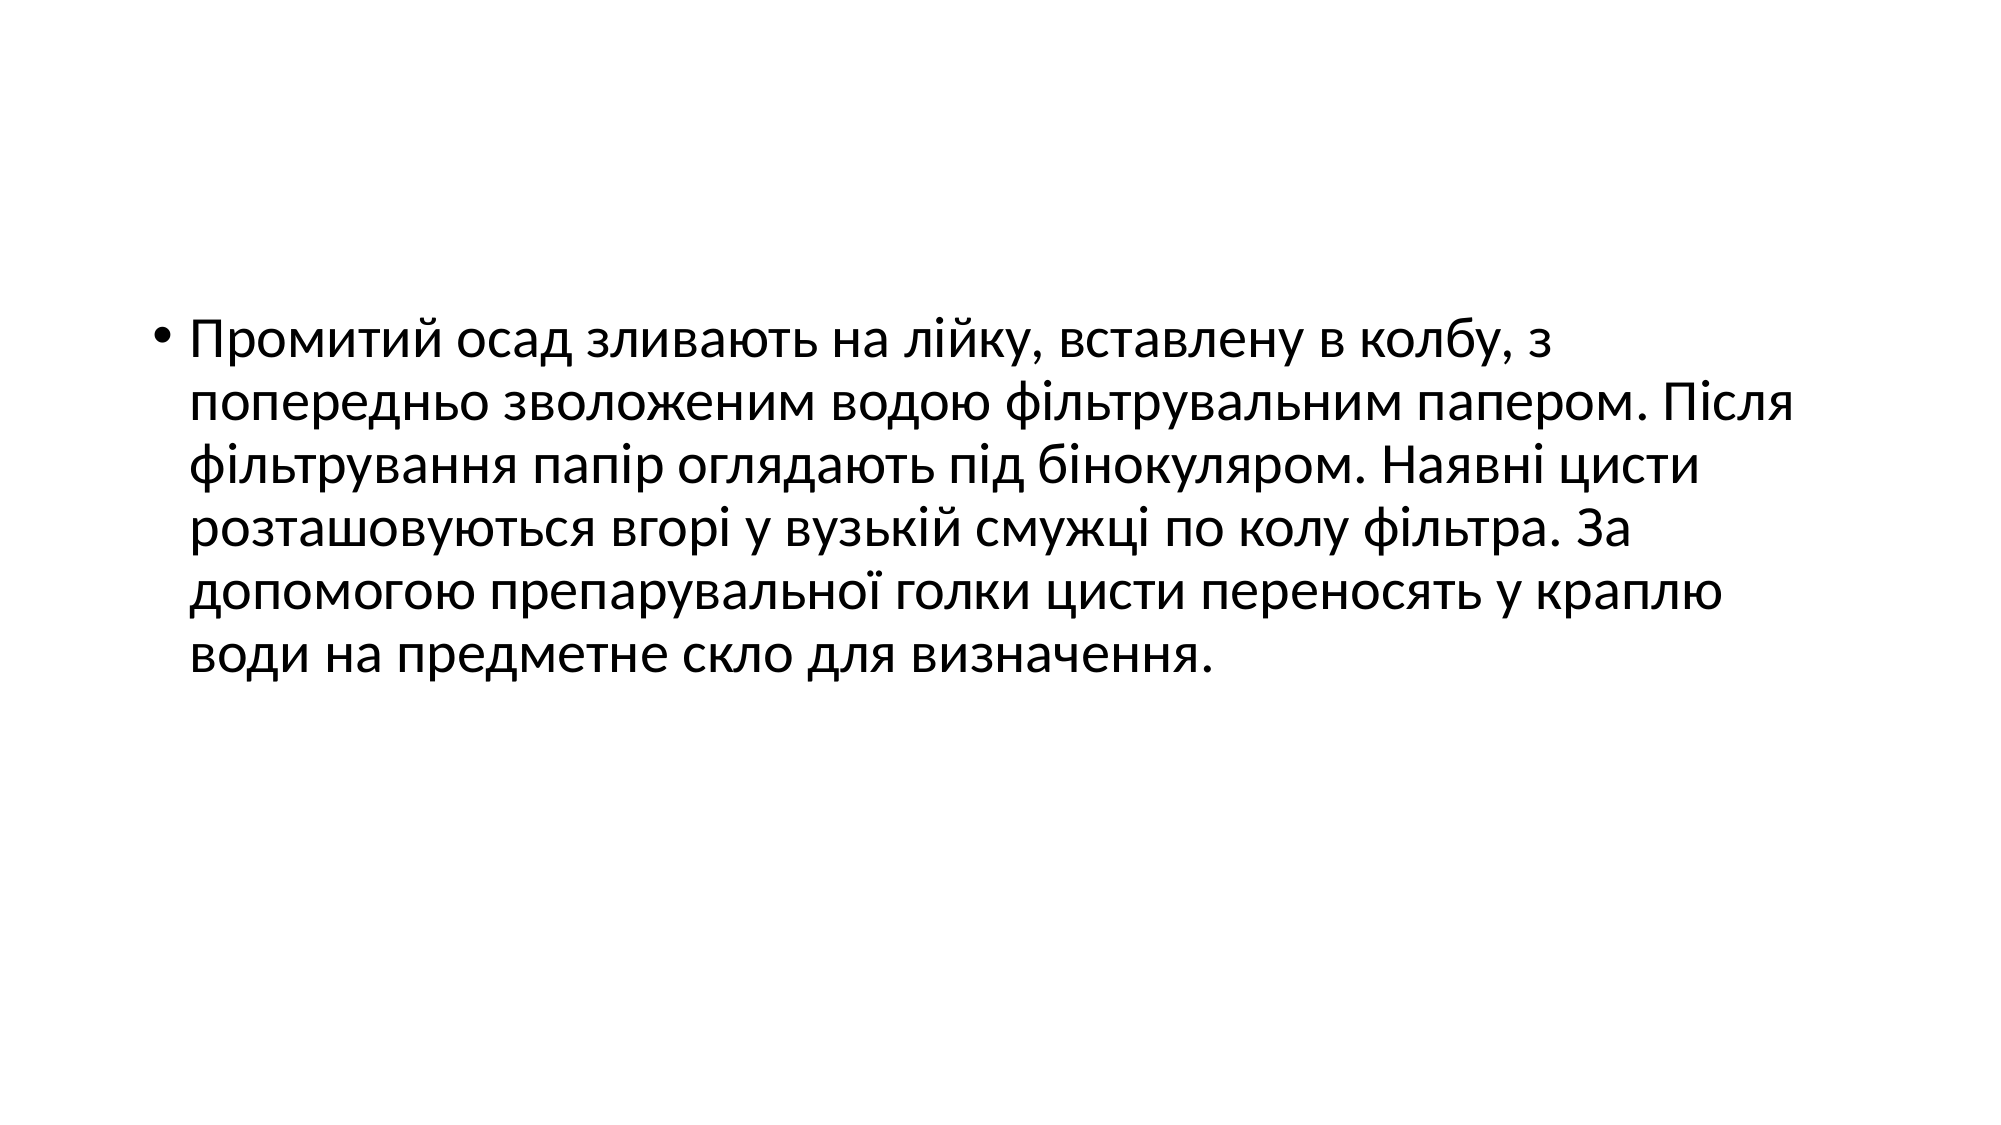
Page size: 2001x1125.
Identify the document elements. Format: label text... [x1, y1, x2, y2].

list Промитий осад зливають на лійку, вставлену в колбу, з попередньо зволоженим водою фільтрувальним папером. Після фільтрування папір оглядають під бінокуляром. Наявні цисти розташовуються вгорі у вузькій смужці по колу фільтра. За допомогою препарувальної голки цисти переносять у краплю води на предметне скло для визначення. [137, 299, 1863, 1014]
